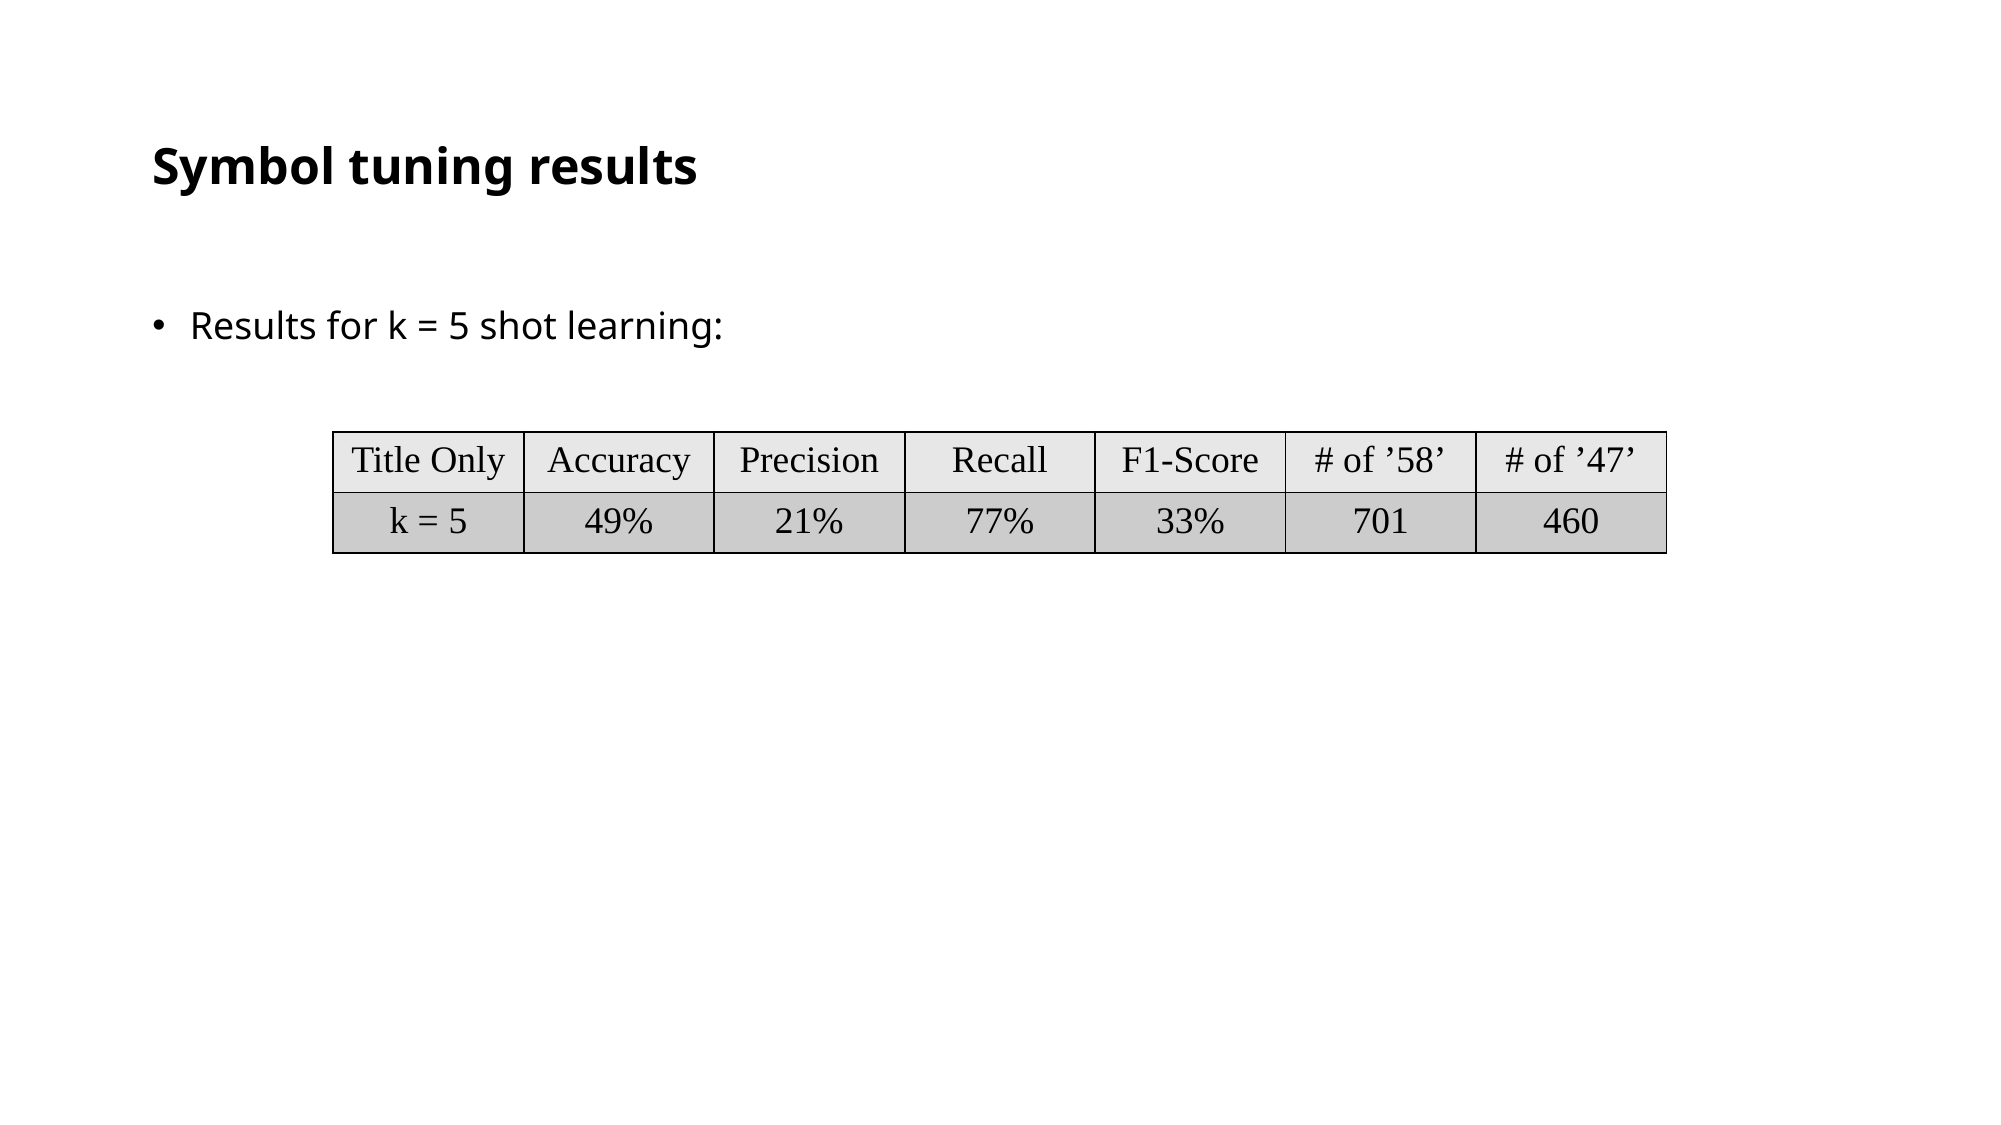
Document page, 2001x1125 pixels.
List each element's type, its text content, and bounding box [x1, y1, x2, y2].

table_cell 49% [525, 493, 713, 552]
title Symbol tuning results [137, 59, 1863, 278]
table_header Precision [715, 433, 904, 492]
table_header # of ’47’ [1477, 433, 1666, 492]
table_header # of ’58’ [1286, 433, 1475, 492]
list Results for k = 5 shot learning: [137, 299, 1863, 1014]
table_header Recall [906, 433, 1094, 492]
table_cell 701 [1286, 493, 1475, 552]
table_cell 77% [906, 493, 1094, 552]
table_header Title Only [334, 433, 523, 492]
table_cell 33% [1096, 493, 1285, 552]
table_header Accuracy [525, 433, 713, 492]
table_cell k = 5 [334, 493, 523, 552]
table_cell 21% [715, 493, 904, 552]
table_header F1-Score [1096, 433, 1285, 492]
table_cell 460 [1477, 493, 1666, 552]
